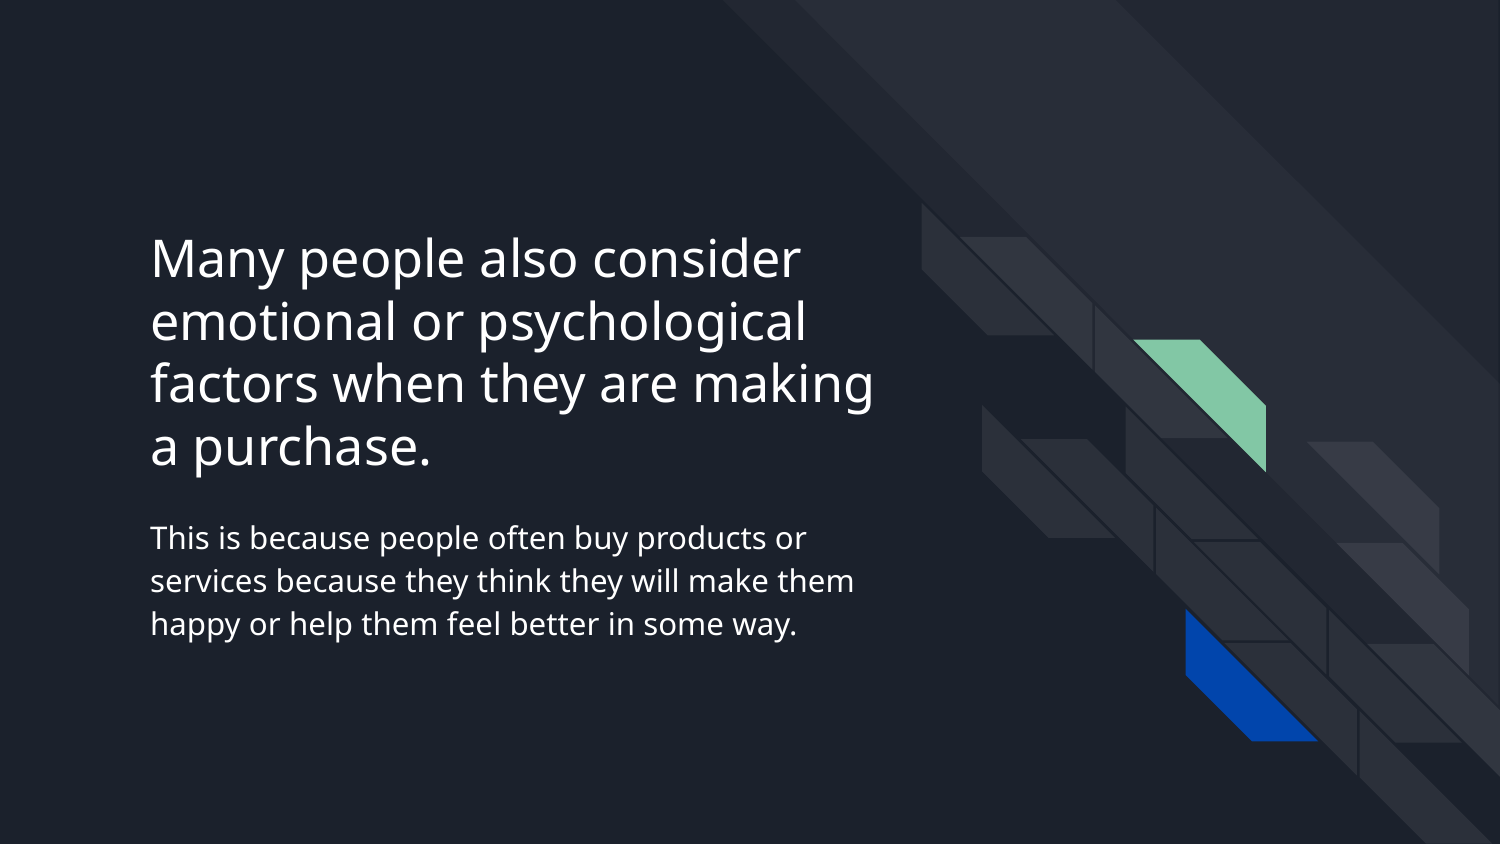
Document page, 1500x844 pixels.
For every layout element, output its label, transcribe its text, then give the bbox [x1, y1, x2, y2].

title Many people also consider emotional or psychological factors when they are making a purchase. [135, 210, 919, 497]
list This is because people often buy products or services because they think they will make them happy or help them feel better in some way. [135, 497, 919, 698]
